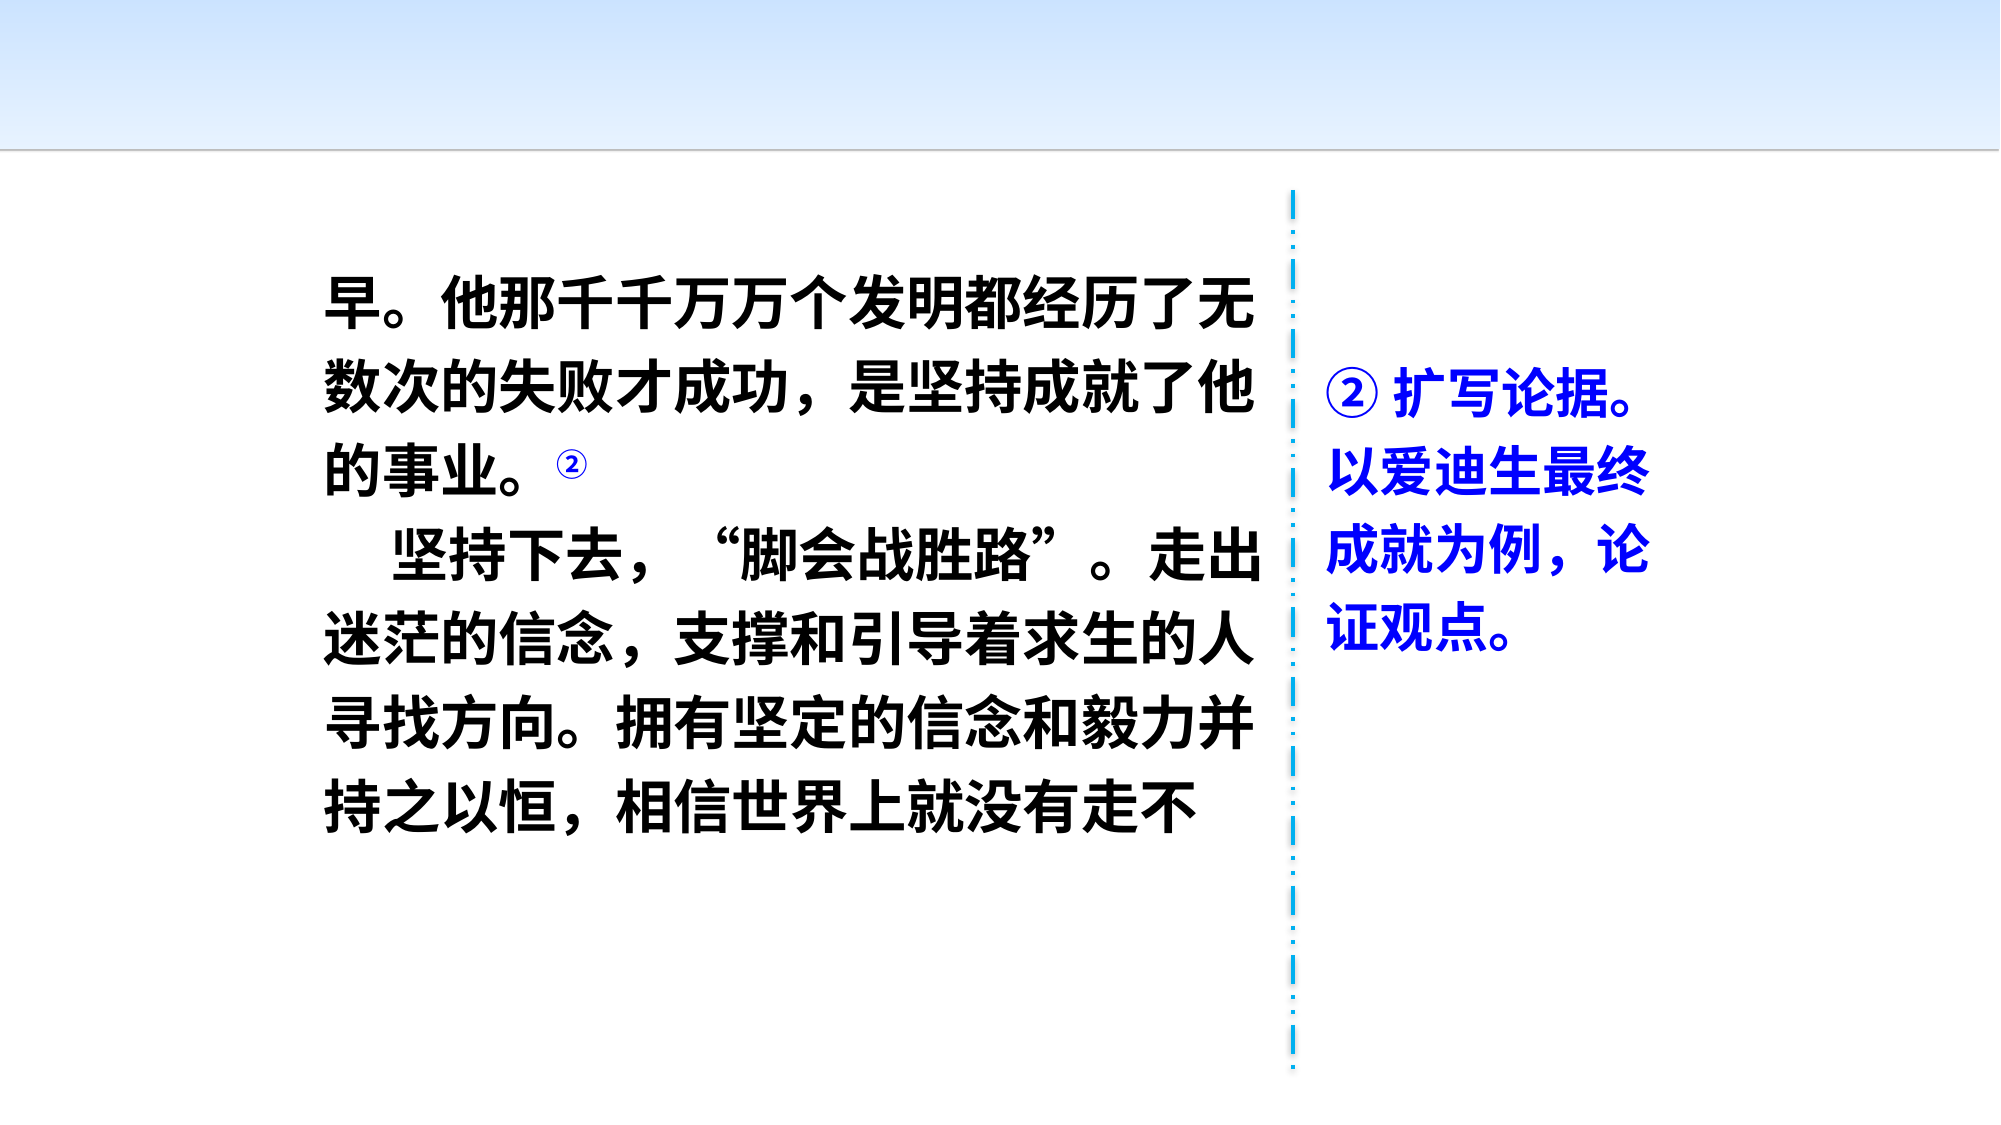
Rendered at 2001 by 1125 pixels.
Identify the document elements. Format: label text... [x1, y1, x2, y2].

text_box 早。他那千千万万个发明都经历了无数次的失败才成功，是坚持成就了他的事业。② 坚持下去，“脚会战胜路”。走出迷茫的信念，支撑和引导着求生的人寻找方向。拥有坚定的信念和毅力并持之以恒，相信世界上就没有走不 [309, 245, 1287, 848]
text_box ②扩写论据。以爱迪生最终成就为例，论证观点。 [1310, 338, 1681, 666]
